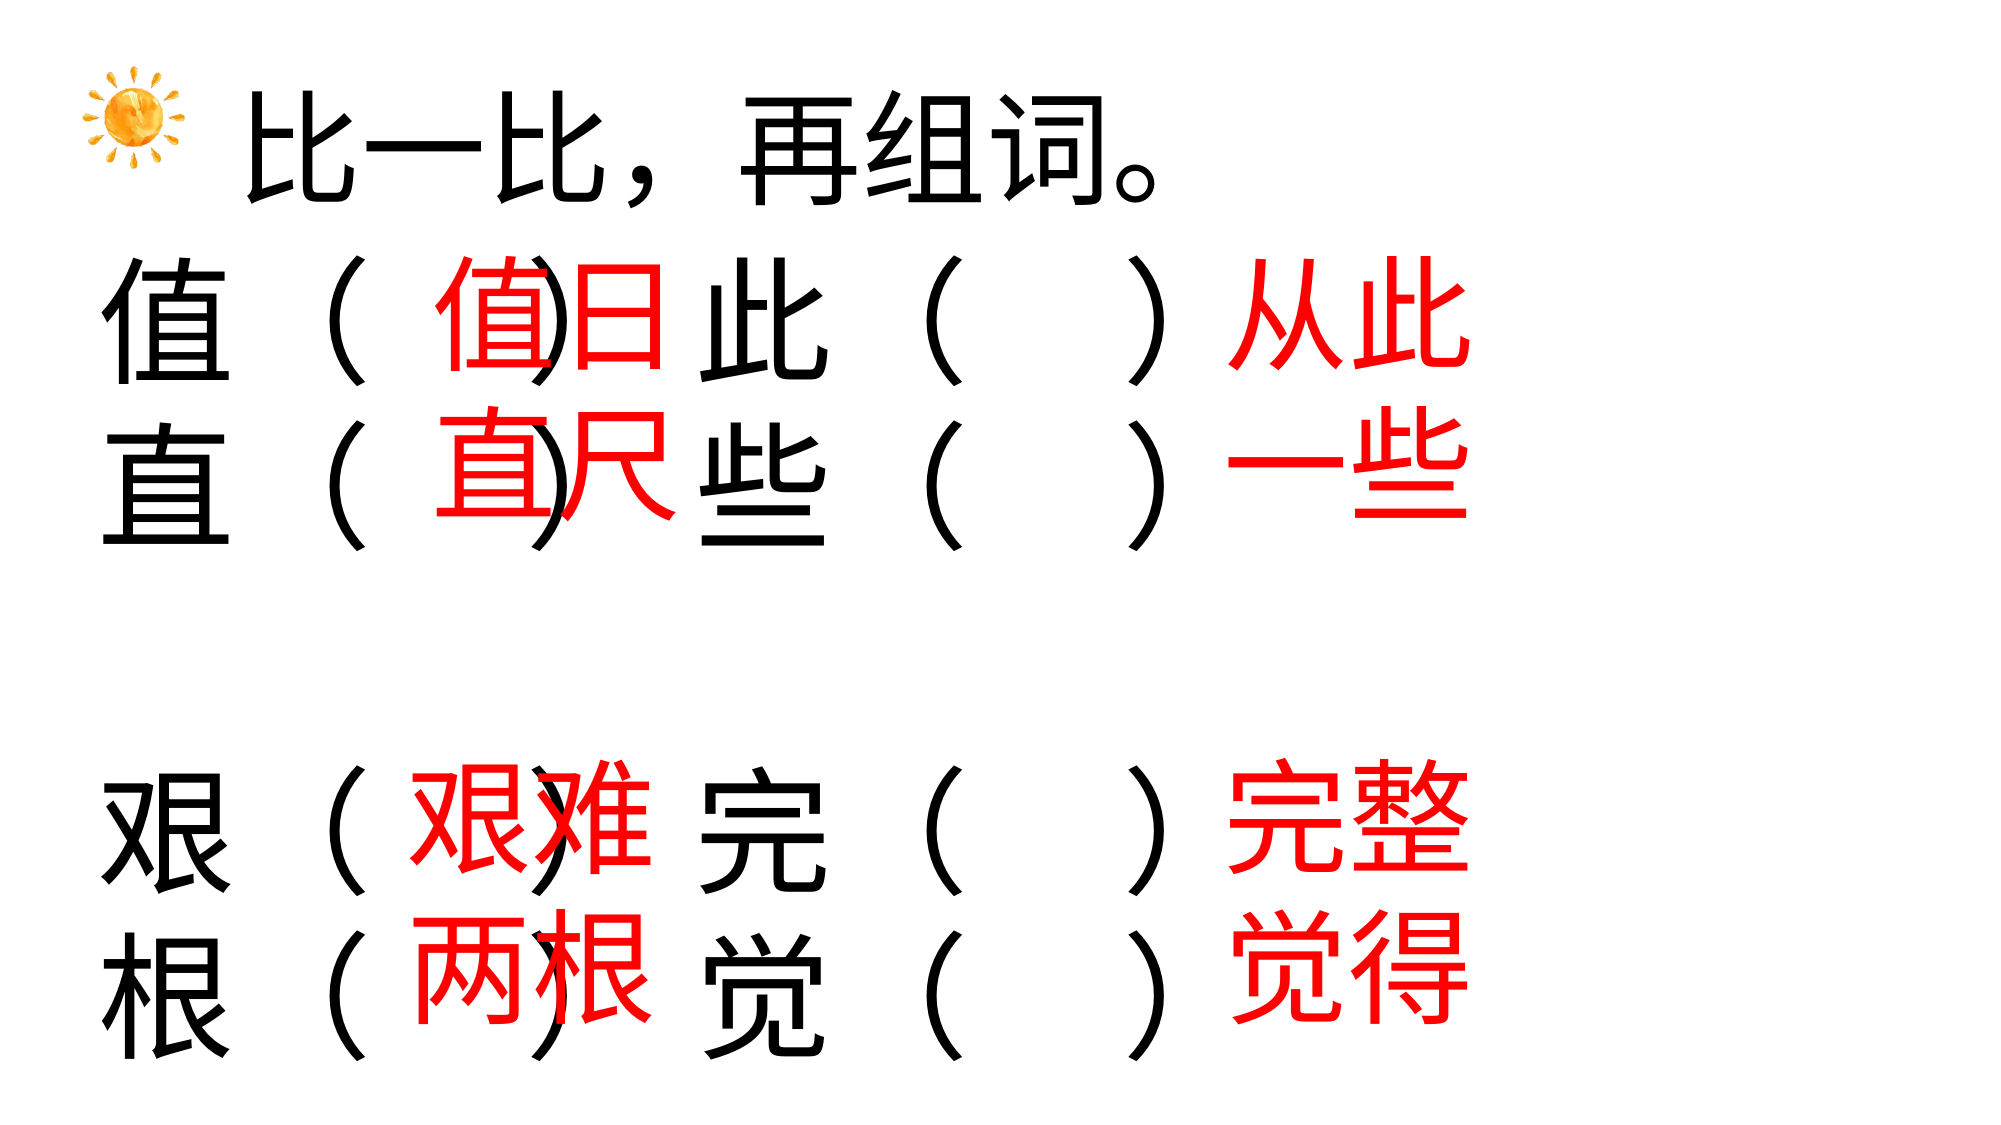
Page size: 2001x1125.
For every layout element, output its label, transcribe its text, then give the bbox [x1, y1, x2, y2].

text_box 艰难 两根 [391, 732, 822, 1047]
text_box 从此 一些 [1208, 229, 1639, 544]
text_box 完整 觉得 [1208, 732, 1639, 1047]
text_box 值日 直尺 [416, 229, 847, 544]
picture [82, 66, 185, 169]
text_box 值（ ） 此（ ） 直（ ） 些（ ） 艰（ ） 完（ ） 根（ ） 觉（ ） [82, 229, 1876, 1084]
text_box 比一比，再组词。 [221, 62, 1283, 228]
